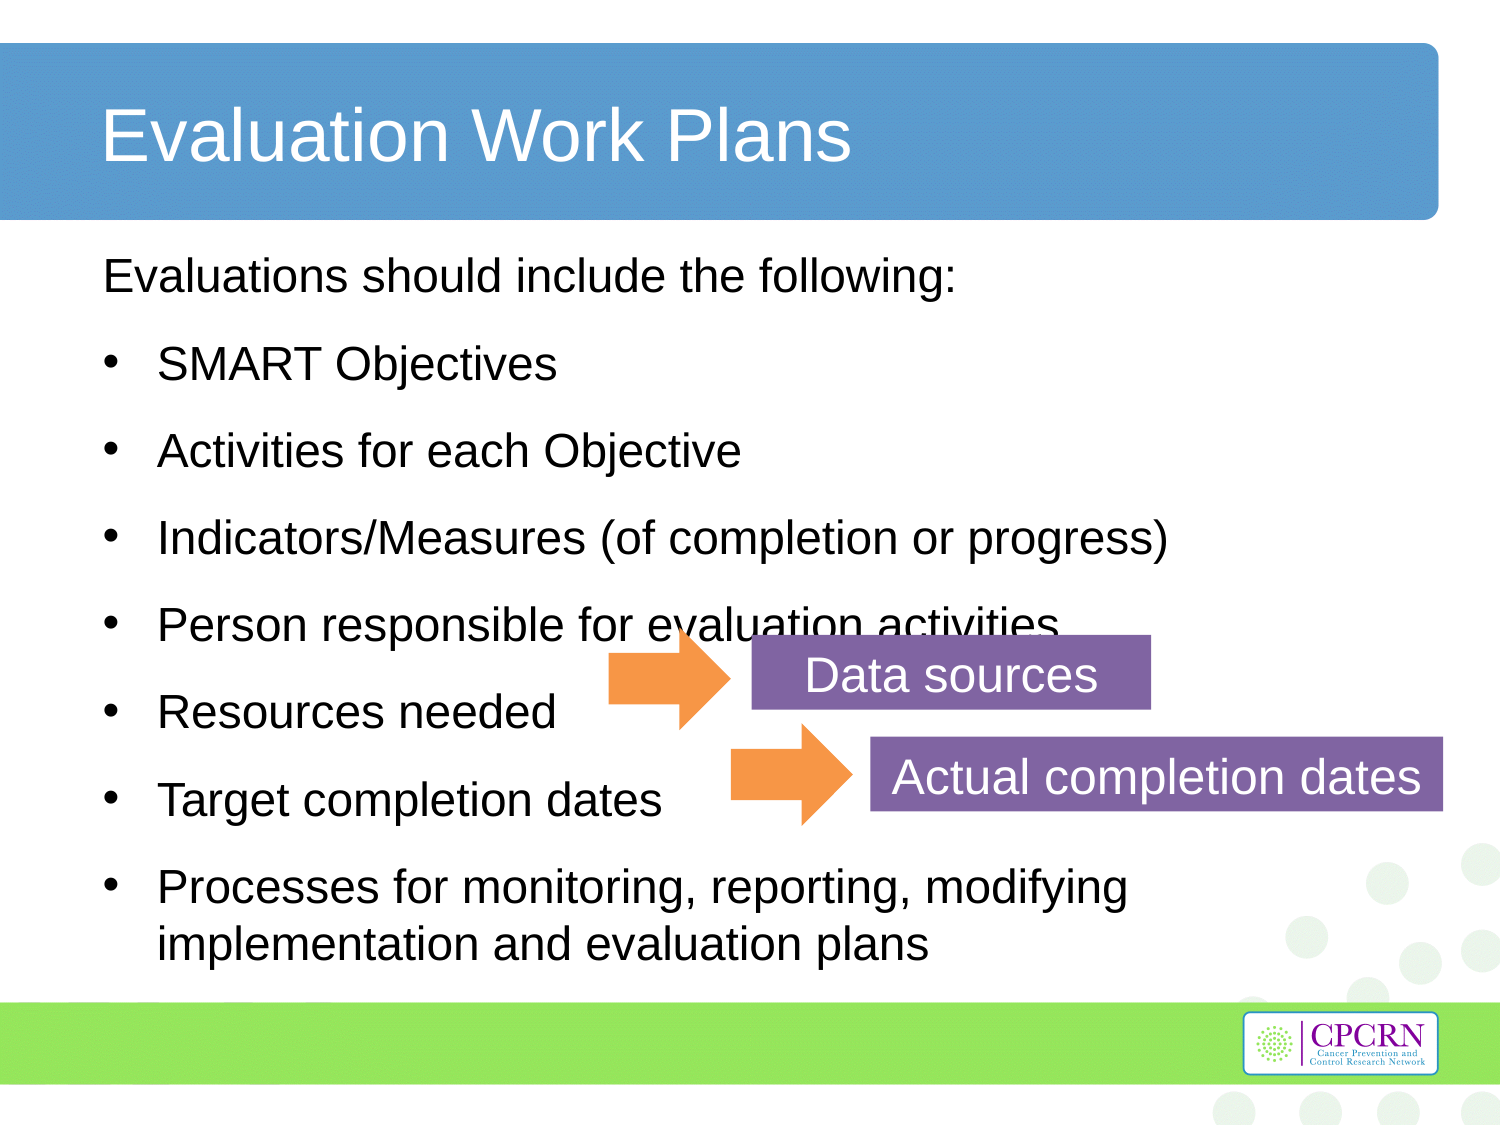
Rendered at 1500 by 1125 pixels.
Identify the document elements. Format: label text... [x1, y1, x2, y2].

text_box Actual completion dates [868, 735, 1445, 814]
list Evaluations should include the following: SMART Objectives Activities for each Objective Indicators/Measures (of completion or progress) Person responsible for evaluation activities Resources needed Target completion dates Processes for monitoring, reporting, modifying implementation and evaluation plans [87, 237, 1438, 981]
picture [0, 0, 1500, 1125]
text_box [730, 723, 853, 826]
text_box Data sources [749, 633, 1153, 712]
title Evaluation Work Plans [85, 50, 1499, 213]
text_box [608, 627, 731, 731]
